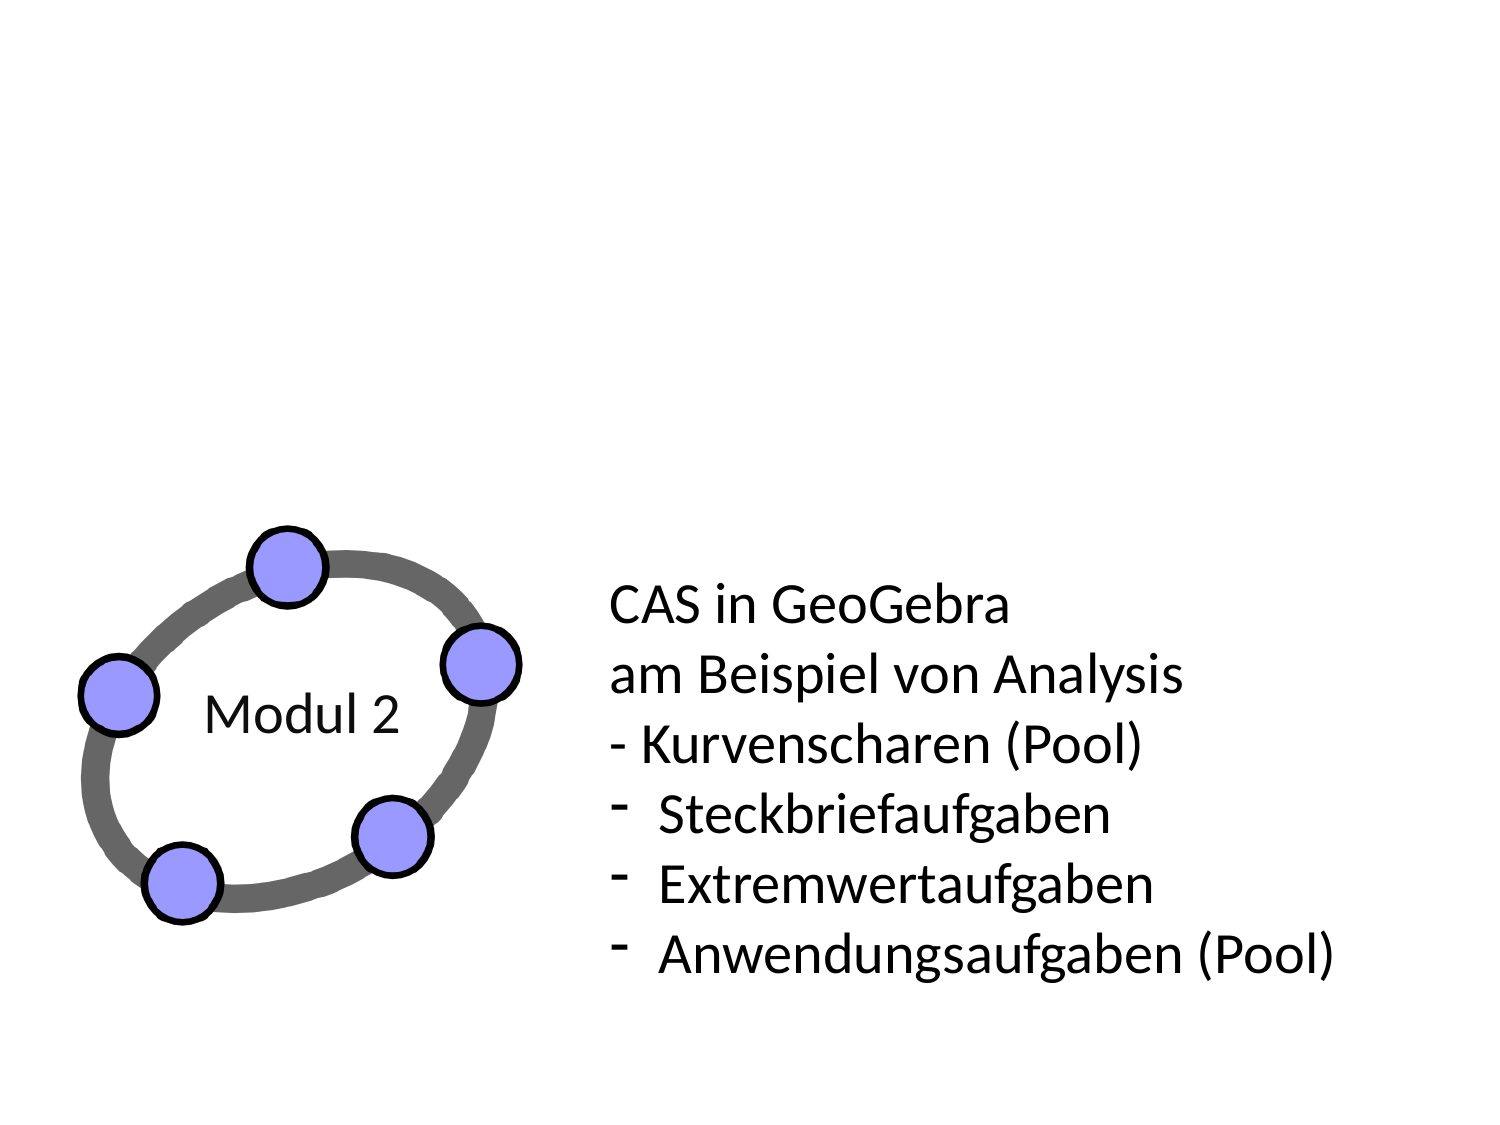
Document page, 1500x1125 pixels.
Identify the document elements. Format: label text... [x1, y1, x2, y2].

text_box CAS in GeoGebra am Beispiel von Analysis - Kurvenscharen (Pool) Steckbriefaufgaben Extremwertaufgaben Anwendungsaufgaben (Pool) [595, 558, 1400, 993]
picture [53, 479, 546, 972]
